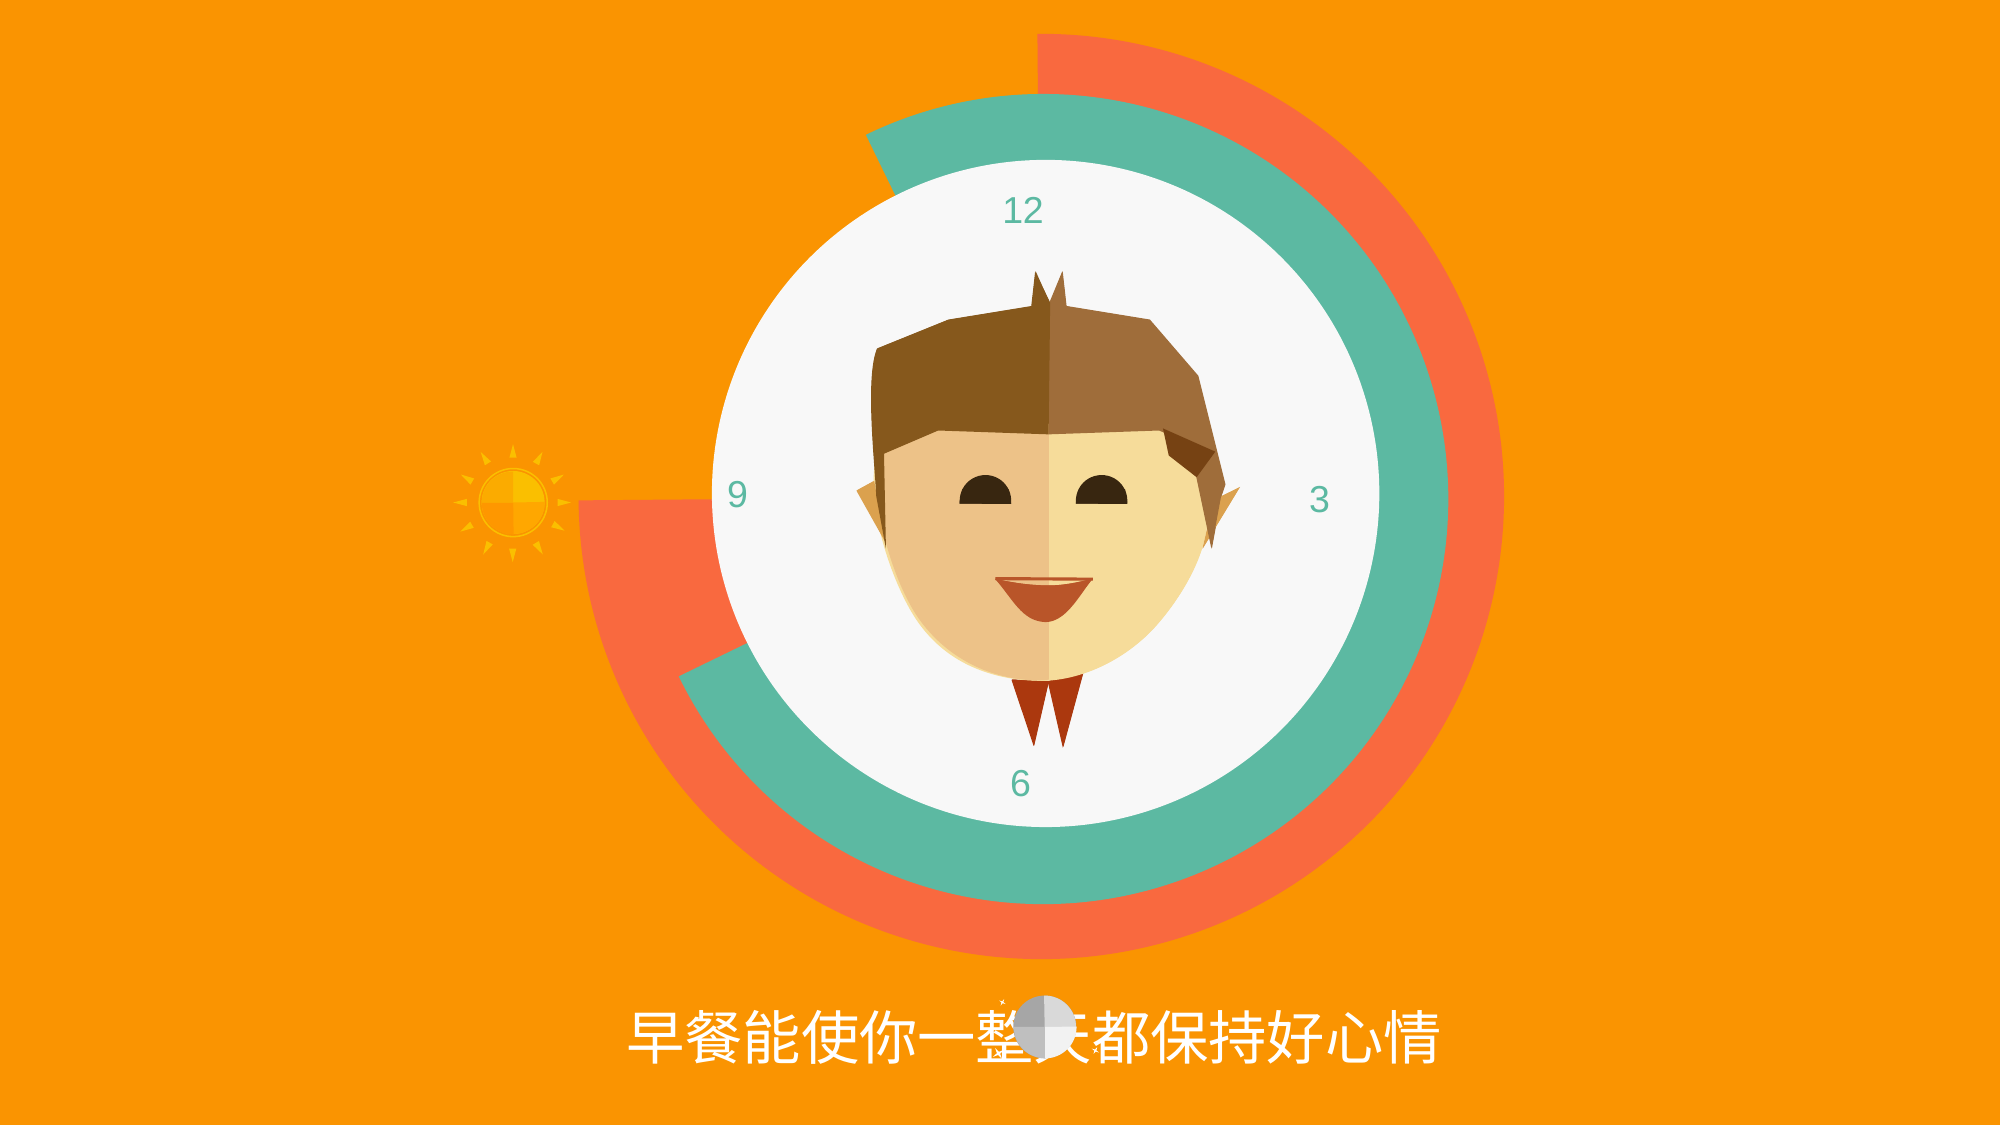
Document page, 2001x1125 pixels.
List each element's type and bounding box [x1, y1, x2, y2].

text_box [435, 0, 1647, 1105]
